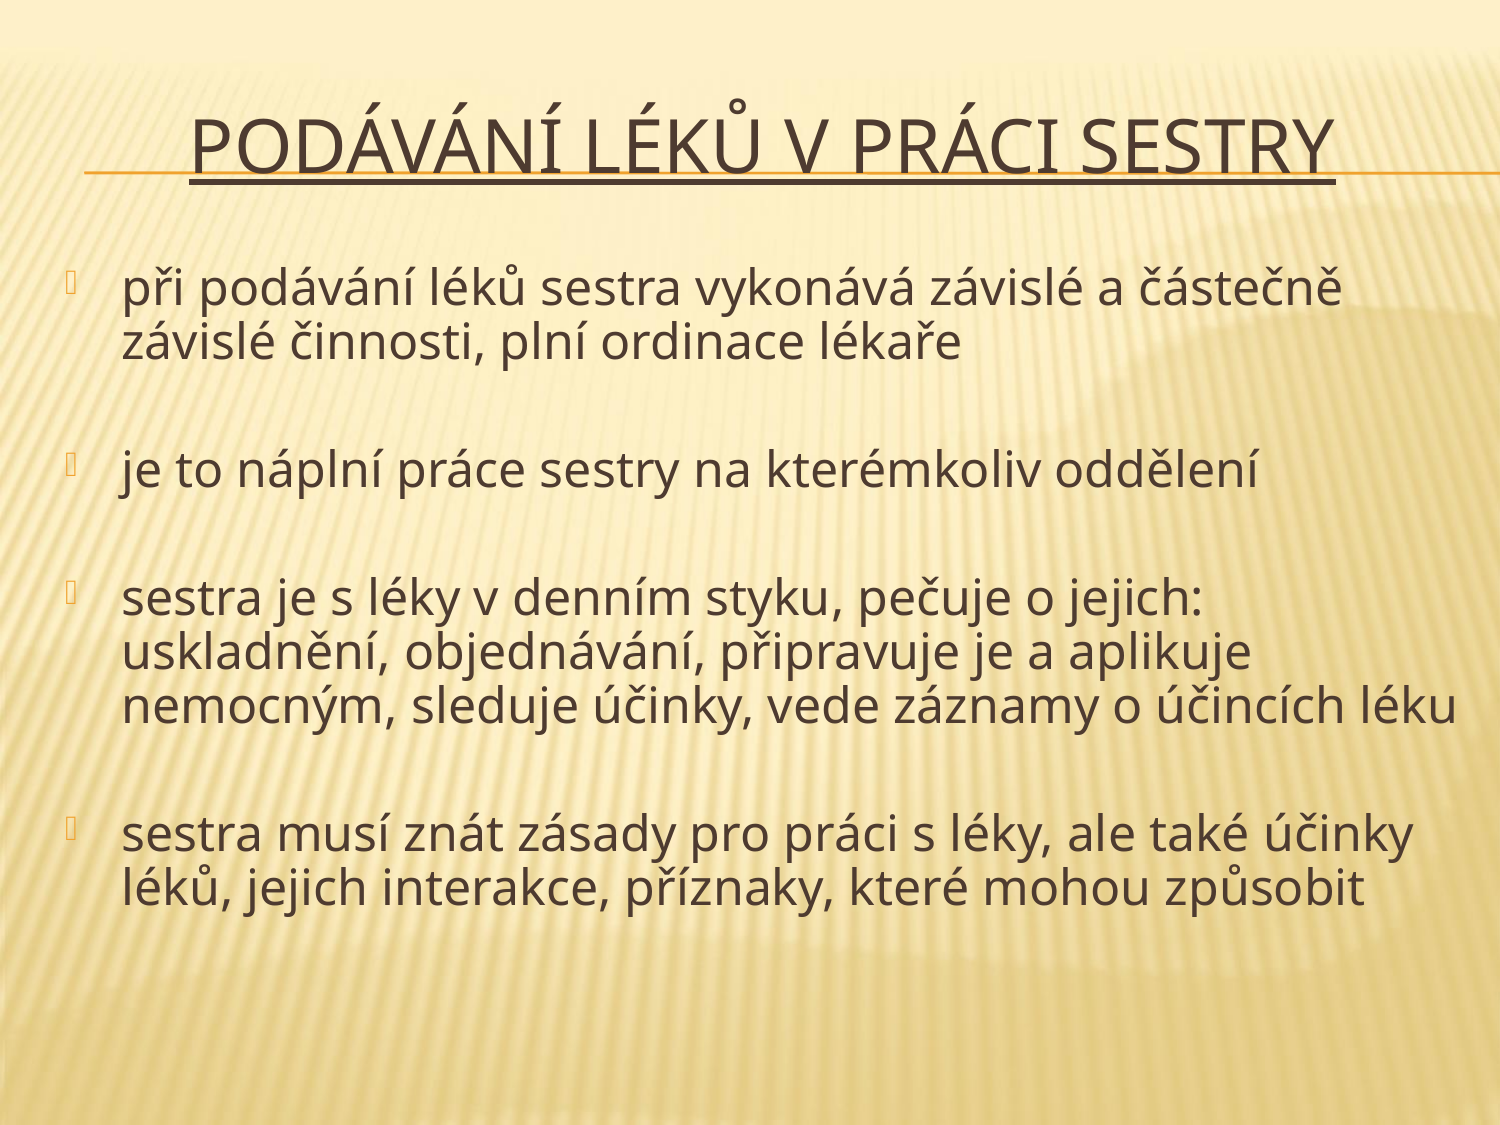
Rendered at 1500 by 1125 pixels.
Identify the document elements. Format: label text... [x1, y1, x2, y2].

title Podávání léků v práci sestry [50, 75, 1475, 213]
list při podávání léků sestra vykonává závislé a částečně závislé činnosti, plní ordinace lékaře je to náplní práce sestry na kterémkoliv oddělení sestra je s léky v denním styku, pečuje o jejich: uskladnění, objednávání, připravuje je a aplikuje nemocným, sleduje účinky, vede záznamy o účincích léku sestra musí znát zásady pro práci s léky, ale také účinky léků, jejich interakce, příznaky, které mohou způsobit [50, 254, 1475, 998]
picture [0, 0, 1500, 1125]
